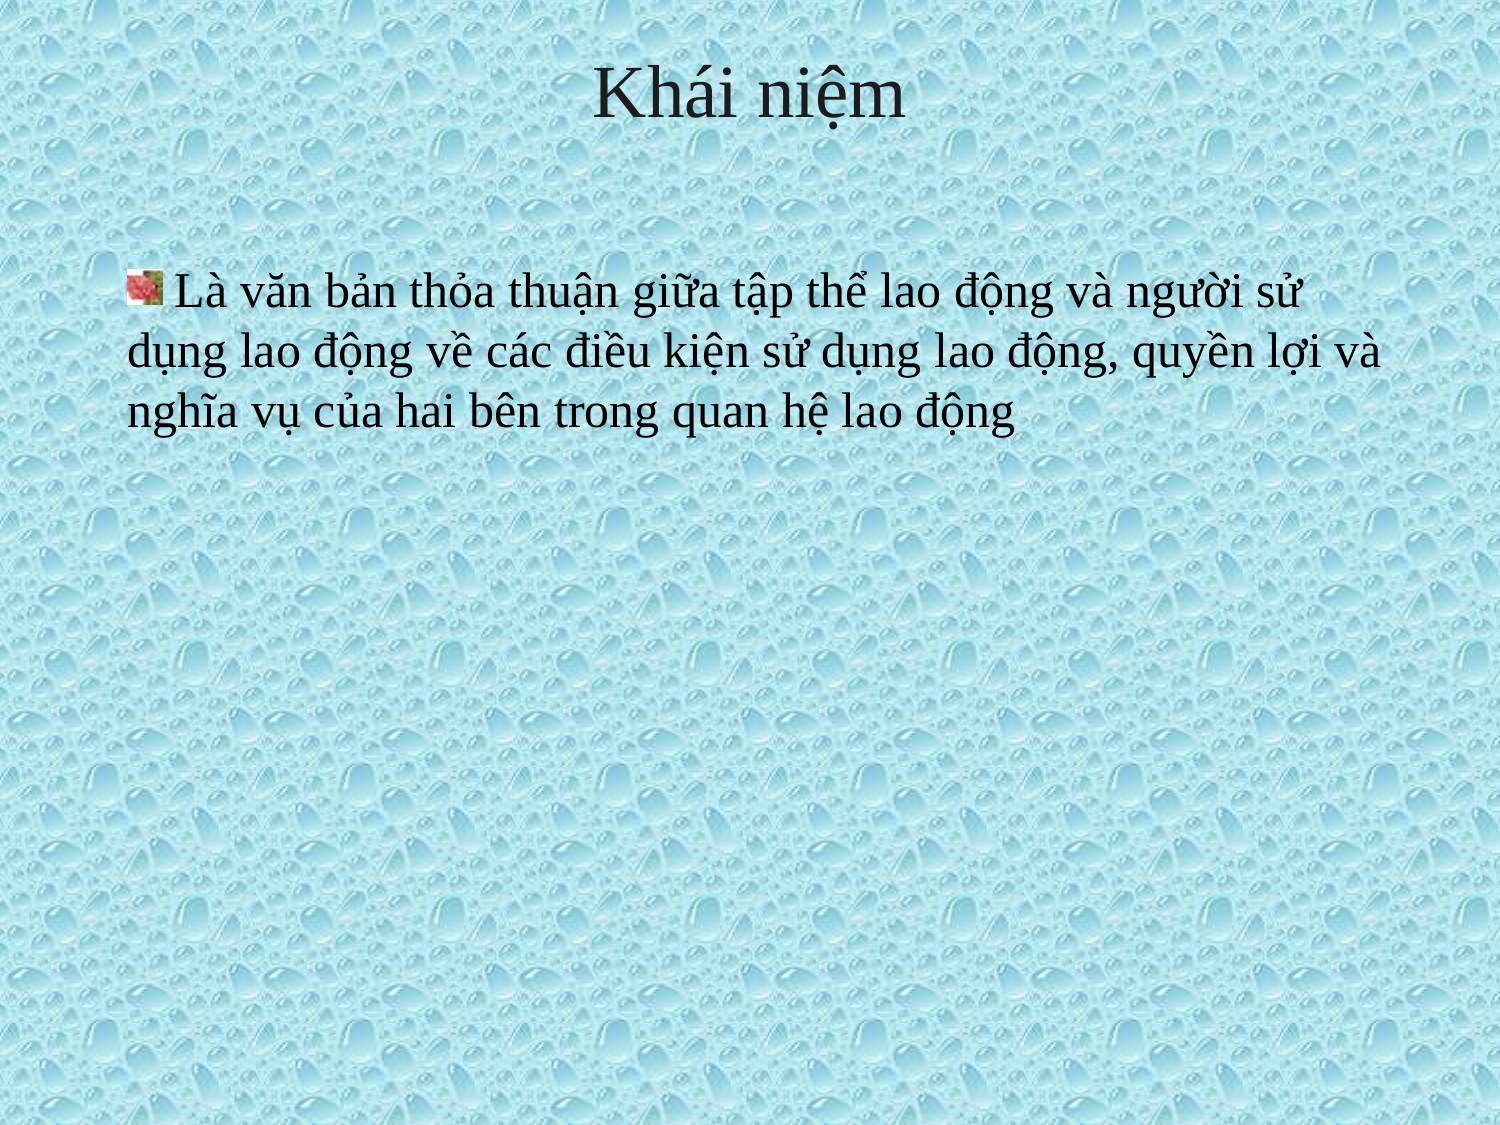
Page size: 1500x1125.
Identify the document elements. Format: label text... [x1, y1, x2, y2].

title Khái niệm [112, 0, 1388, 176]
subtitle Là văn bản thỏa thuận giữa tập thể lao động và người sử dụng lao động về các điều kiện sử dụng lao động, quyền lợi và nghĩa vụ của hai bên trong quan hệ lao động [112, 249, 1401, 976]
picture [0, 0, 1500, 1125]
